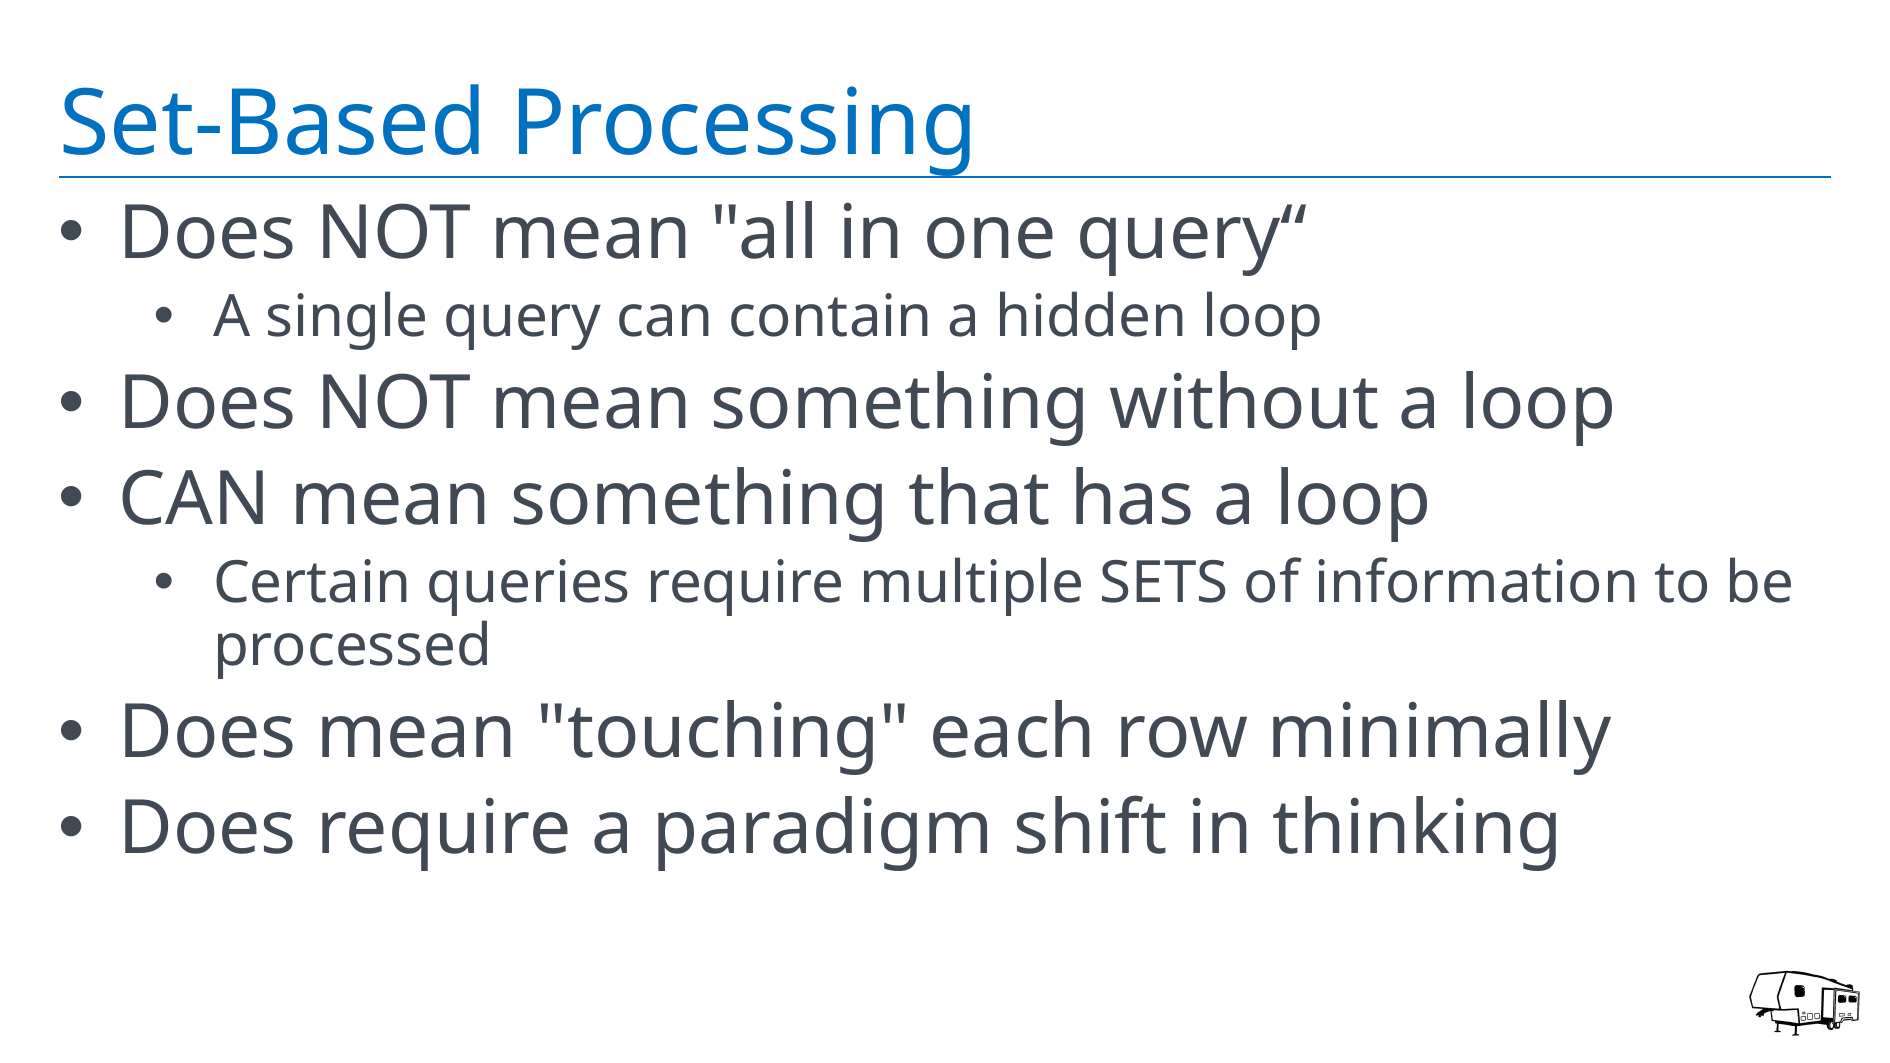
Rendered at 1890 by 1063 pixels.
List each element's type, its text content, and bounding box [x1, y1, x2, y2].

title Set-Based Processing [59, 59, 1831, 176]
list Does NOT mean "all in one query“ A single query can contain a hidden loop Does NOT mean something without a loop CAN mean something that has a loop Certain queries require multiple SETS of information to be processed Does mean "touching" each row minimally Does require a paradigm shift in thinking [59, 193, 1831, 1034]
picture [1747, 970, 1861, 1037]
